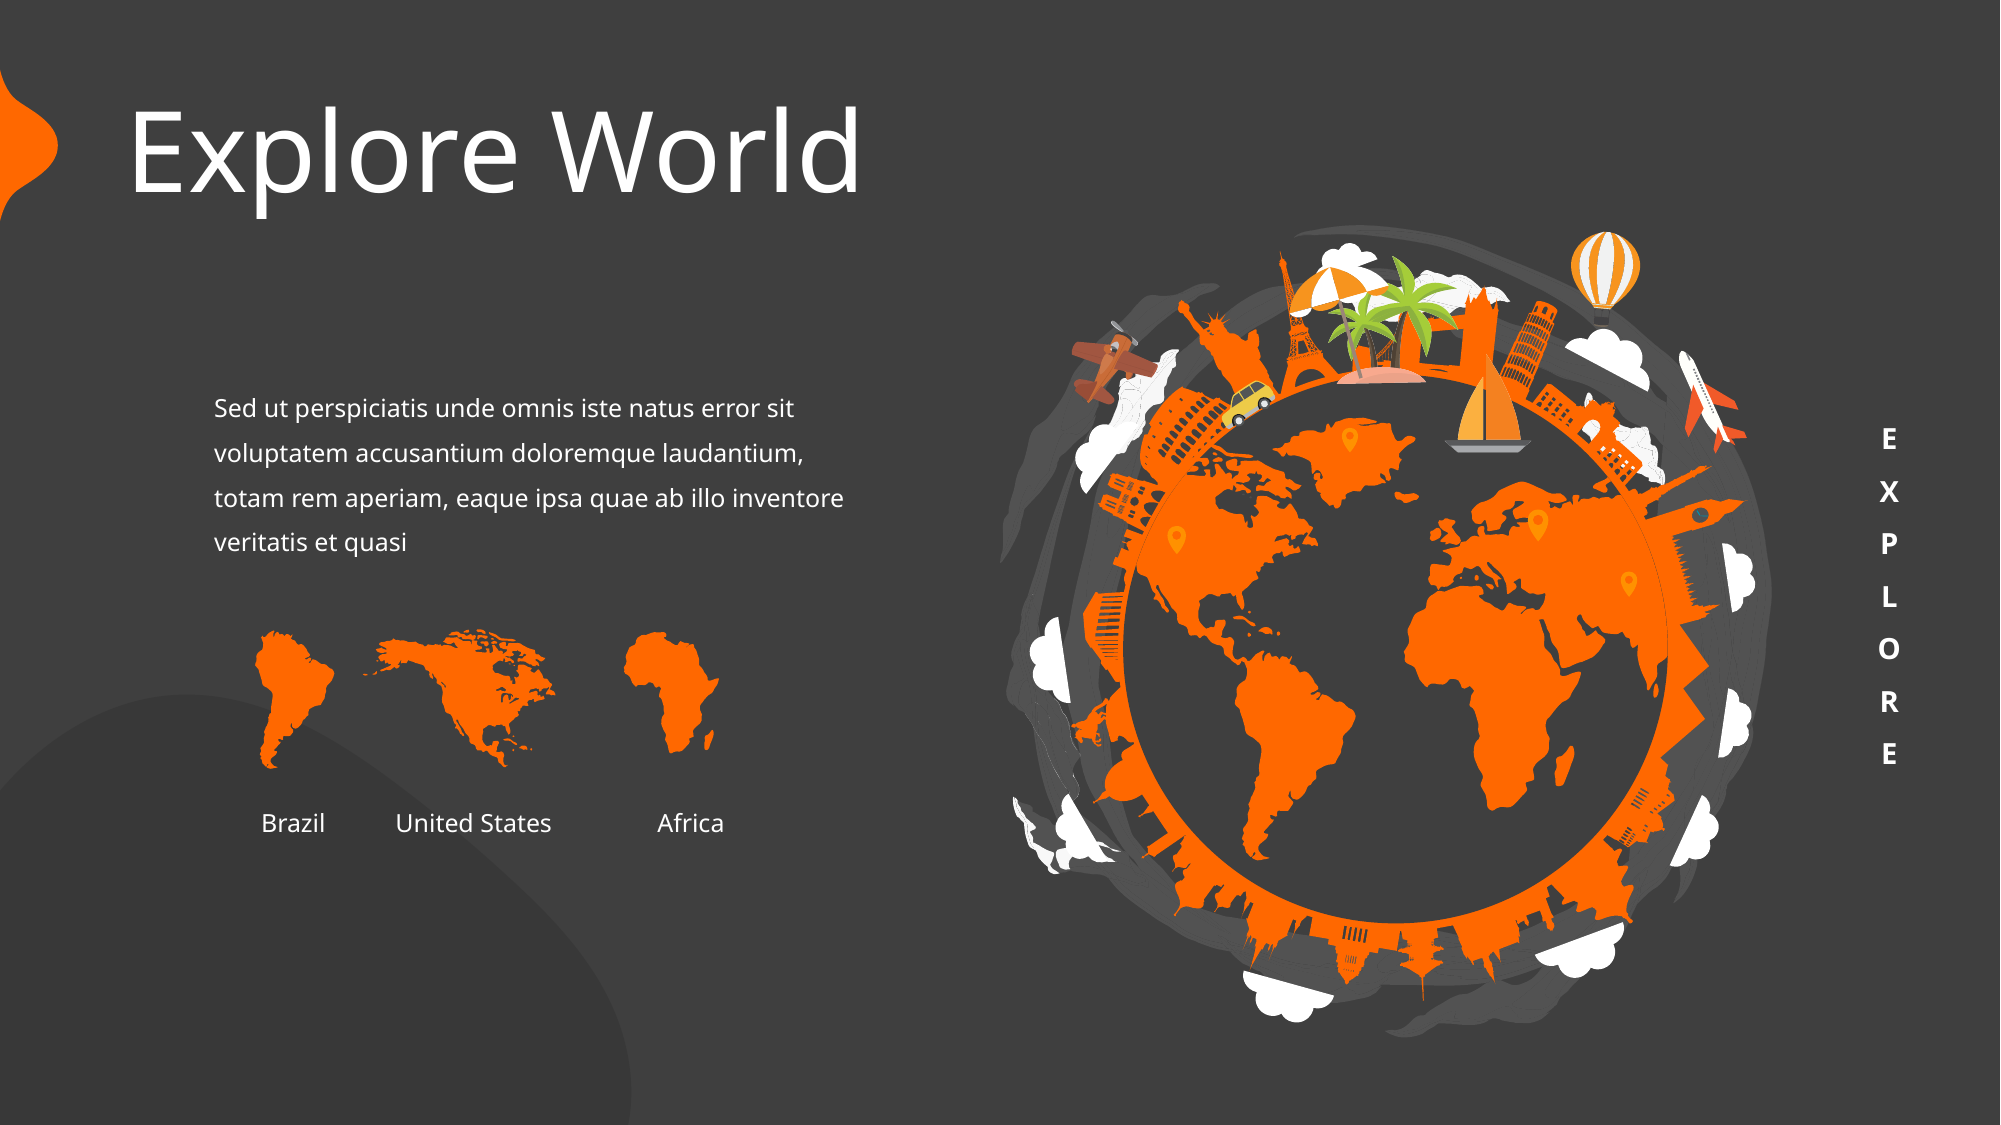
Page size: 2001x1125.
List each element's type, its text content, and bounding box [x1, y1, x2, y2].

text_box Sed ut perspiciatis unde omnis iste natus error sit voluptatem accusantium doloremque laudantium, totam rem aperiam, eaque ipsa quae ab illo inventore veritatis et quasi [199, 369, 872, 565]
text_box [623, 631, 720, 754]
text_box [999, 225, 1772, 1038]
text_box Brazil [204, 785, 350, 846]
text_box [255, 630, 335, 769]
list Explore World [110, 87, 1430, 277]
text_box E X P L O R E [1846, 395, 1933, 778]
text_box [362, 628, 556, 768]
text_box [1005, 250, 1748, 1001]
text_box United States [350, 785, 598, 846]
text_box Africa [602, 785, 780, 846]
